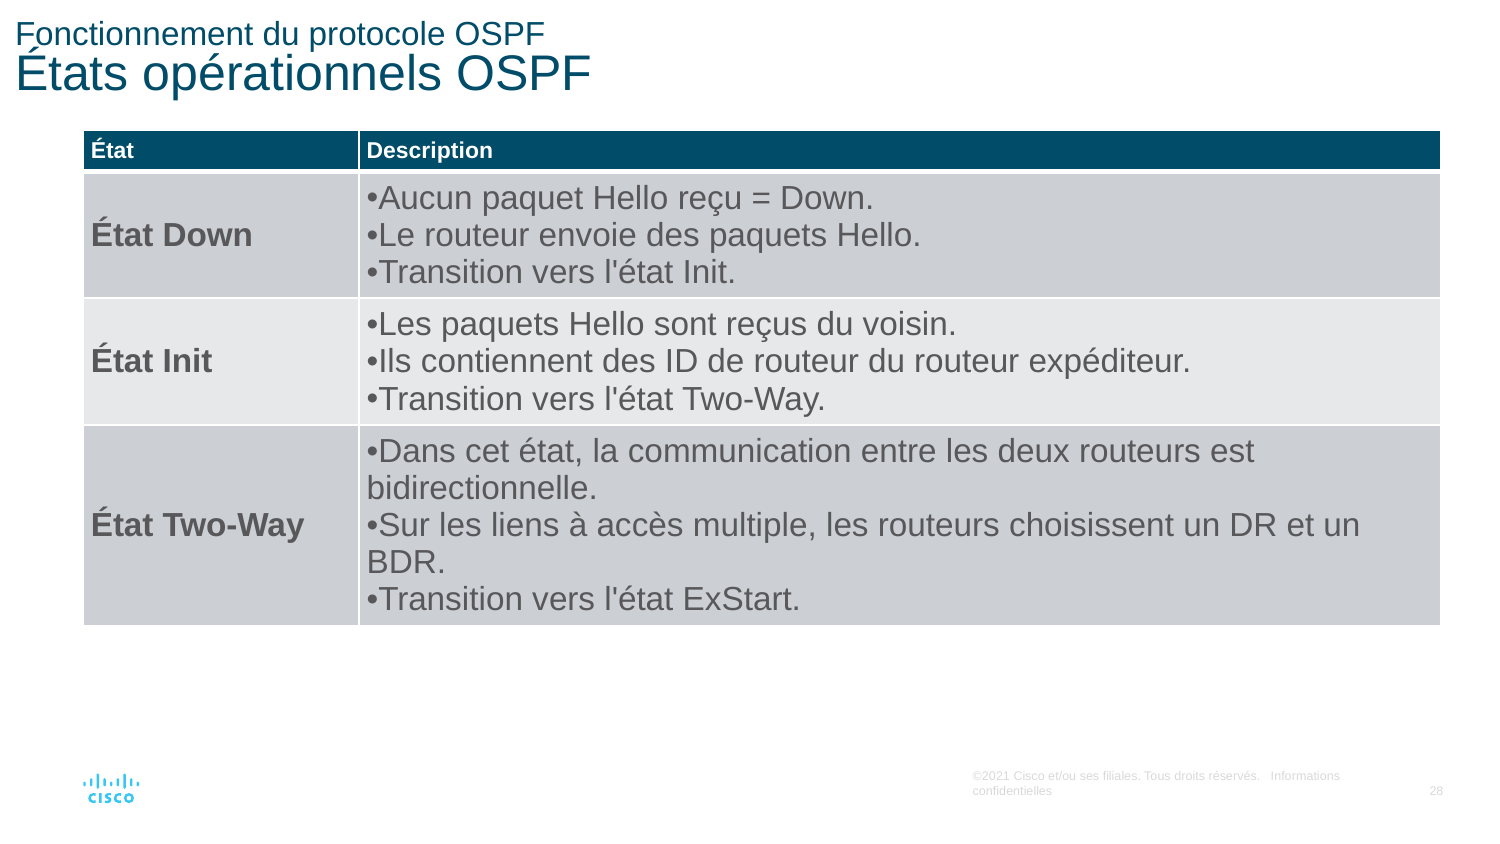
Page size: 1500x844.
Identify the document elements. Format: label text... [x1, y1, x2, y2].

table_cell État Down [84, 174, 358, 297]
table_cell État Two-Way [84, 426, 358, 625]
table_cell Dans cet état, la communication entre les deux routeurs est bidirectionnelle. Sur les liens à accès multiple, les routeurs choisissent un DR et un BDR. Transition vers l'état ExStart. [360, 426, 1440, 625]
table_header Description [360, 131, 1440, 169]
table_cell Les paquets Hello sont reçus du voisin. Ils contiennent des ID de routeur du routeur expéditeur. Transition vers l'état Two-Way. [360, 299, 1440, 424]
table_cell Aucun paquet Hello reçu = Down. Le routeur envoie des paquets Hello. Transition vers l'état Init. [360, 174, 1440, 297]
table_header État [84, 131, 358, 169]
title Fonctionnement du protocole OSPF États opérationnels OSPF [0, 0, 1369, 121]
table_cell État Init [84, 299, 358, 424]
